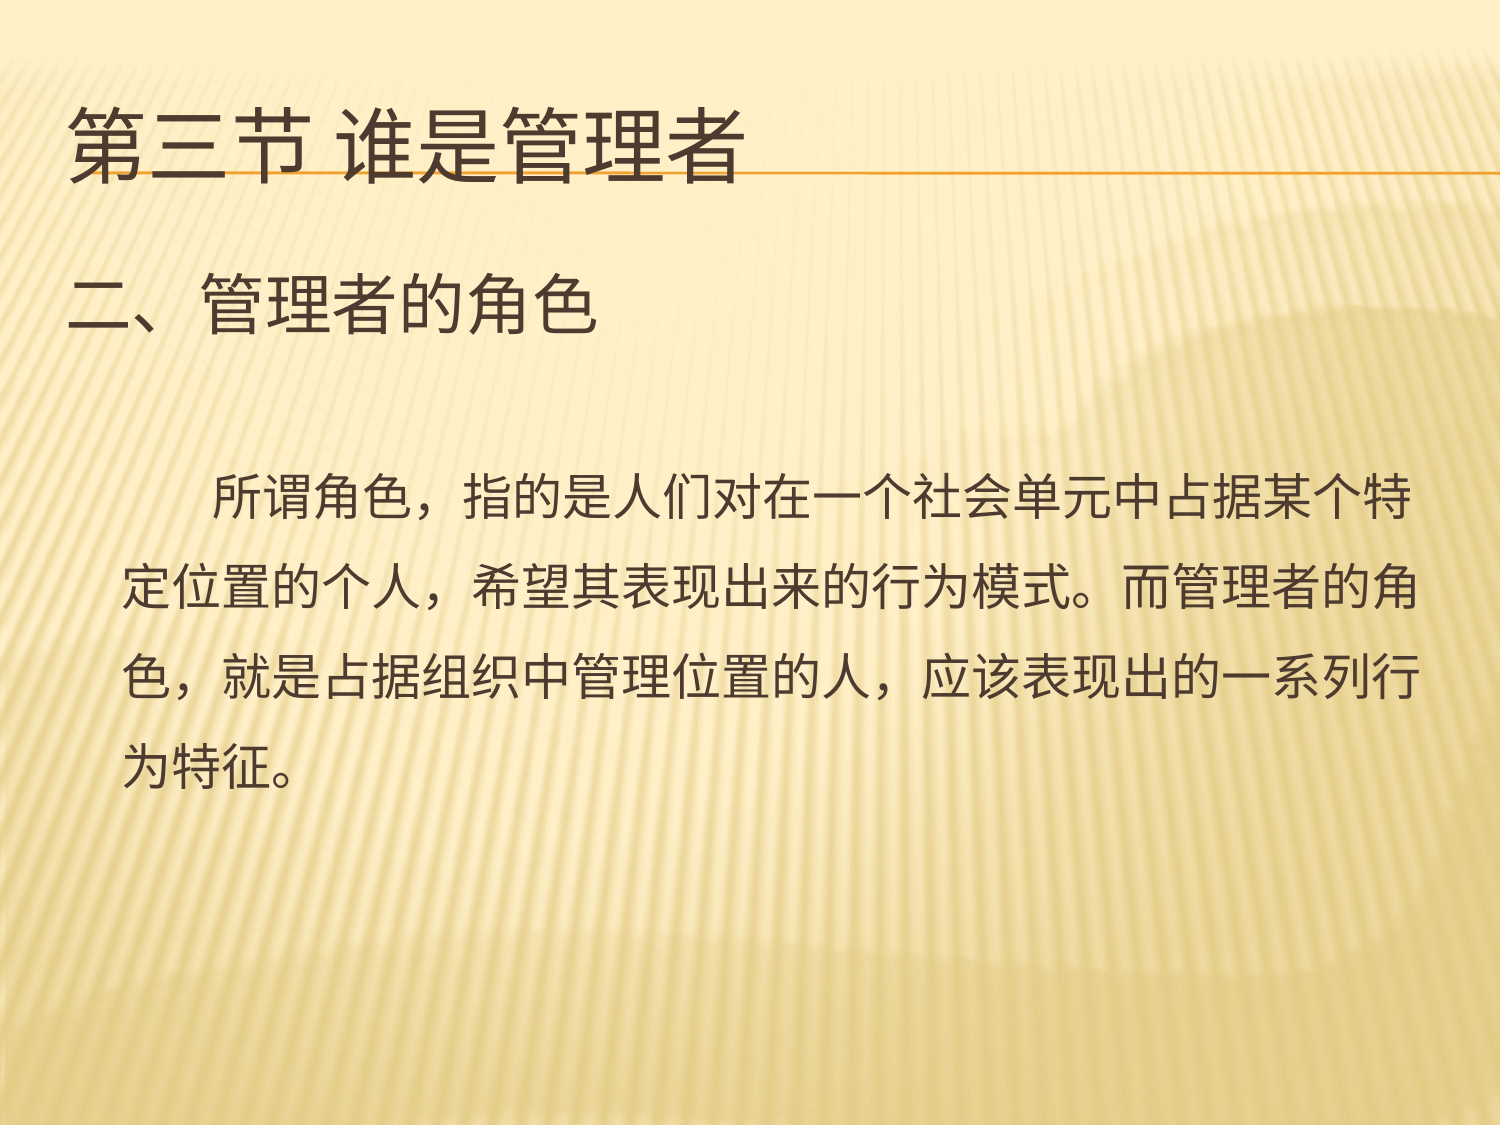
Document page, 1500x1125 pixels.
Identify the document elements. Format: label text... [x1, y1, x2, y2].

list 二、管理者的角色 所谓角色，指的是人们对在一个社会单元中占据某个特定位置的个人，希望其表现出来的行为模式。而管理者的角色，就是占据组织中管理位置的人，应该表现出的一系列行为特征。 [49, 254, 1476, 998]
title 第三节 谁是管理者 [50, 75, 1475, 213]
